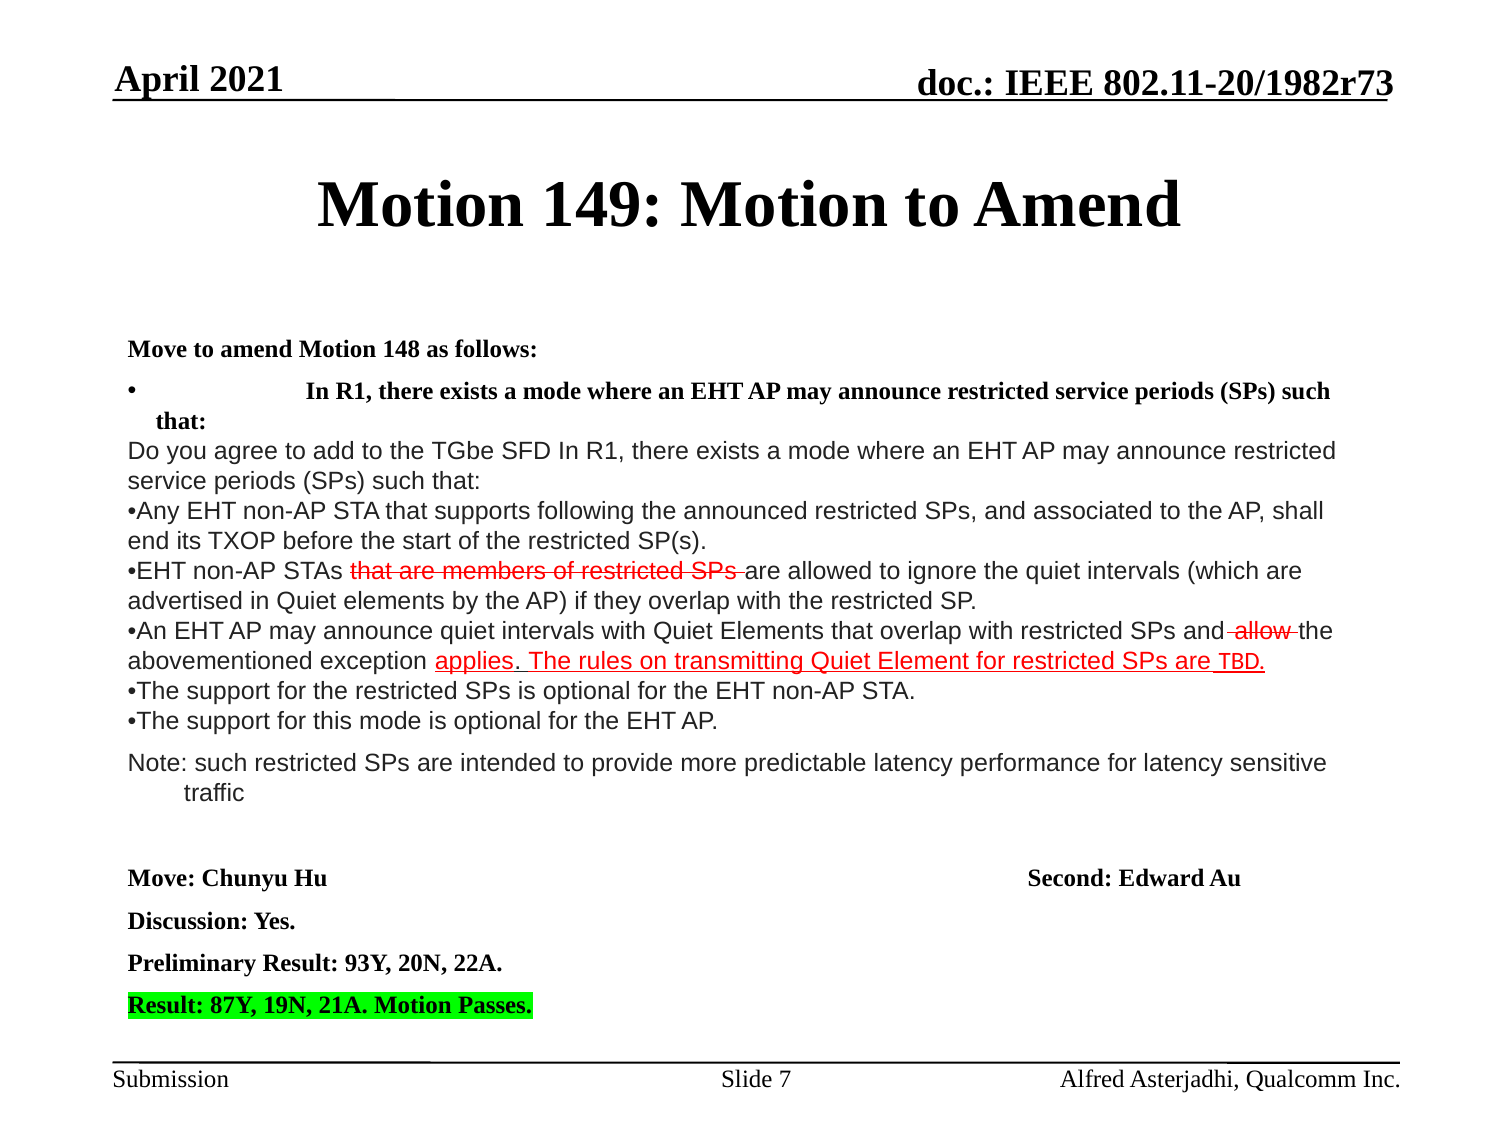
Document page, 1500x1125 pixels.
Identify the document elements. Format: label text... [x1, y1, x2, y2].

footer Alfred Asterjadhi, Qualcomm Inc. [878, 1061, 1402, 1093]
title Motion 149: Motion to Amend [112, 112, 1388, 288]
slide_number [114, 54, 423, 100]
list Move to amend Motion 148 as follows: In R1, there exists a mode where an EHT AP may announce restricted service periods (SPs) such that: Do you agree to add to the TGbe SFD In R1, there exists a mode where an EHT AP may announce restricted service periods (SPs) such that: •Any EHT non-AP STA that supports following the announced restricted SPs, and associated to the AP, shall end its TXOP before the start of the restricted SP(s). •EHT non-AP STAs that are members of restricted SPs are allowed to ignore the quiet intervals (which are advertised in Quiet elements by the AP) if they overlap with the restricted SP. •An EHT AP may announce quiet intervals with Quiet Elements that overlap with restricted SPs and allow the abovementioned exception applies. The rules on transmitting Quiet Element for restricted SPs are TBD. •The support for the restricted SPs is optional for the EHT non-AP STA. •The support for this mode is optional for the EHT AP. Note: such restricted SPs are intended to provide more predictable latency performance for latency sensitive traffic Move: Chunyu Hu Second: Edward Au Discussion: Yes. Preliminary Result: 93Y, 20N, 22A. Result: 87Y, 19N, 21A. Motion Passes. [112, 324, 1388, 1000]
slide_number Slide 7 [712, 1061, 800, 1123]
